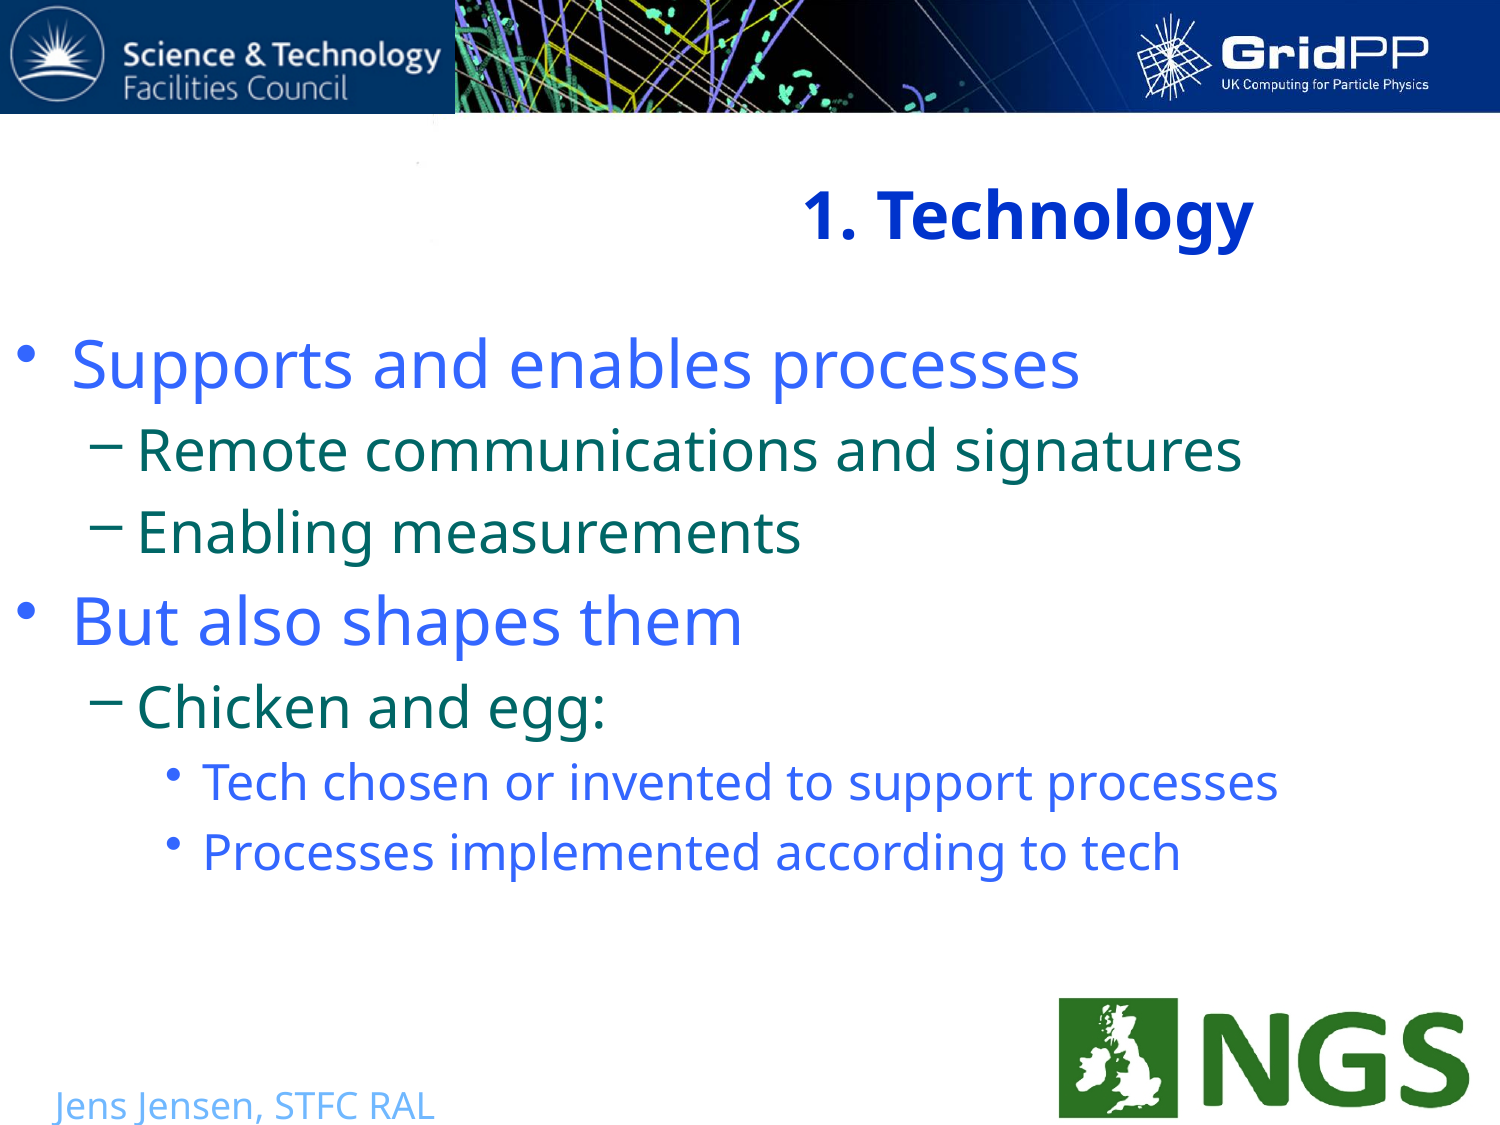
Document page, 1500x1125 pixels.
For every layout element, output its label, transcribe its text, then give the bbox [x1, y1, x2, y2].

picture [0, 1036, 1500, 1125]
list Supports and enables processes Remote communications and signatures Enabling measurements But also shapes them Chicken and egg: Tech chosen or invented to support processes Processes implemented according to tech [0, 314, 1500, 1036]
title 1. Technology [584, 125, 1473, 301]
picture [0, 0, 1500, 314]
